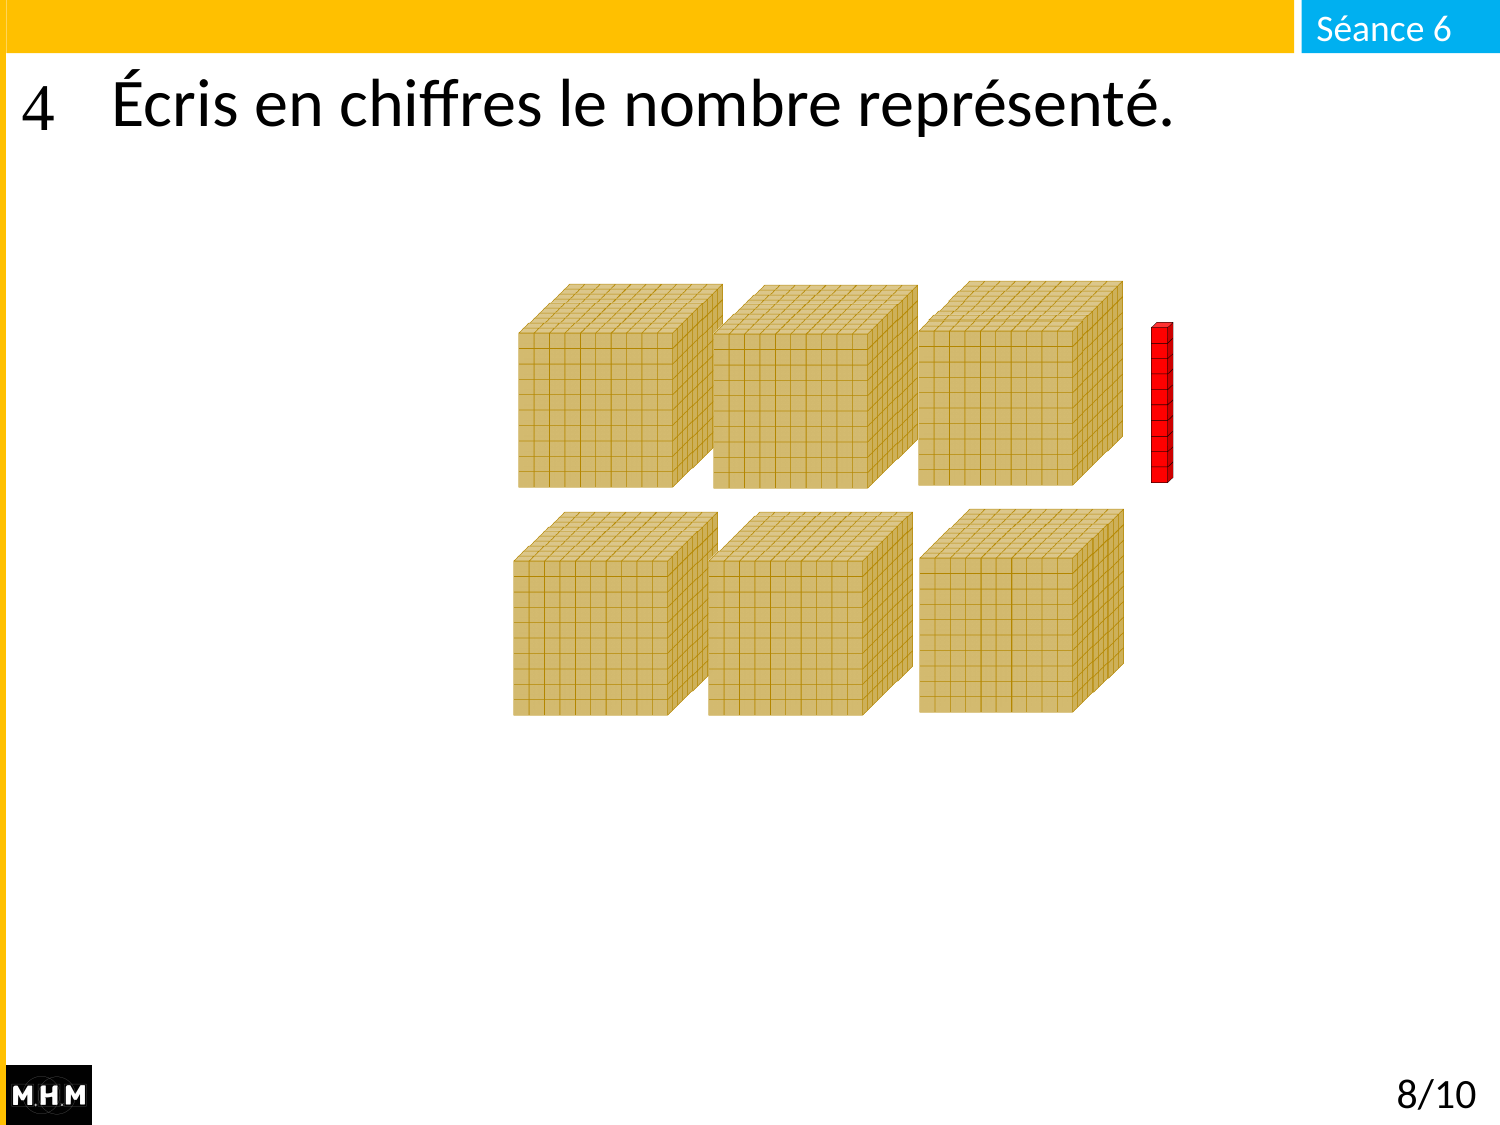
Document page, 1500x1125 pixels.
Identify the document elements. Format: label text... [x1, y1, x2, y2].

picture [1150, 321, 1175, 484]
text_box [711, 283, 919, 490]
picture [6, 1065, 92, 1125]
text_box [916, 279, 1124, 487]
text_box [511, 510, 706, 717]
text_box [706, 510, 914, 717]
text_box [917, 507, 1125, 714]
title Écris en chiffres le nombre représenté. [96, 60, 1391, 150]
list 8/10 [1373, 1064, 1500, 1125]
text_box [516, 282, 724, 489]
